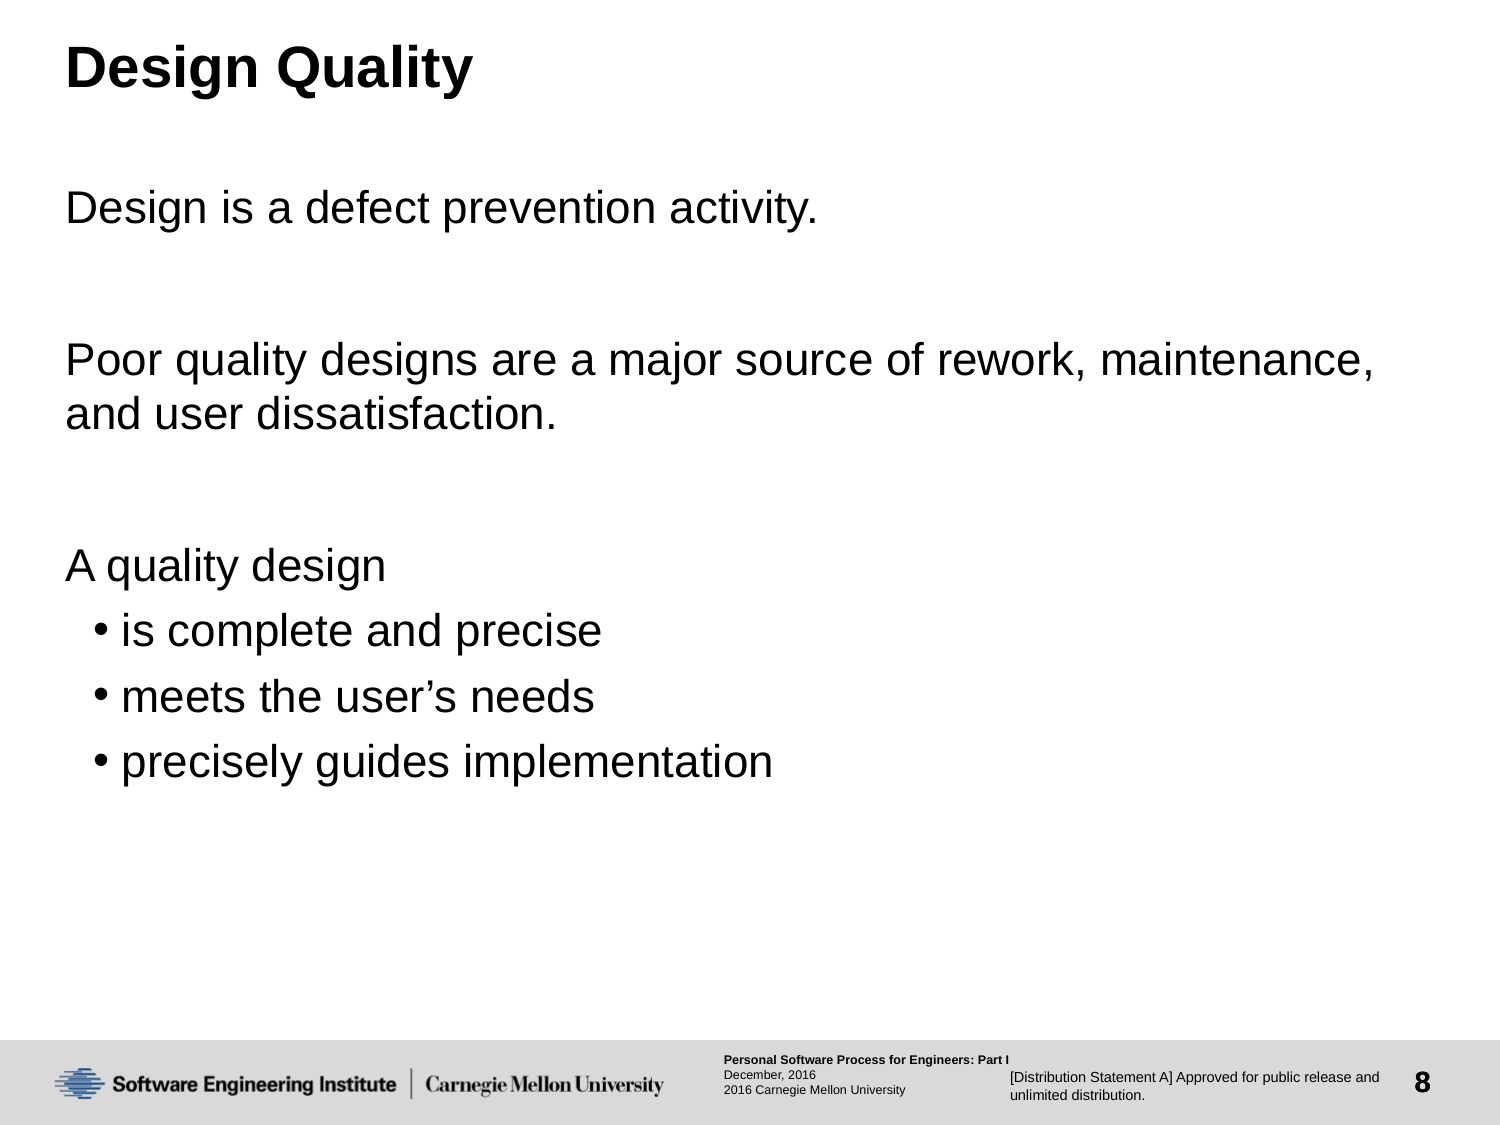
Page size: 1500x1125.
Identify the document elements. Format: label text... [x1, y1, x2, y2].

picture [46, 1061, 673, 1104]
list Design is a defect prevention activity. Poor quality designs are a major source of rework, maintenance, and user dissatisfaction. A quality design is complete and precise meets the user’s needs precisely guides implementation [65, 177, 1431, 1000]
title Design Quality [65, 37, 1313, 148]
